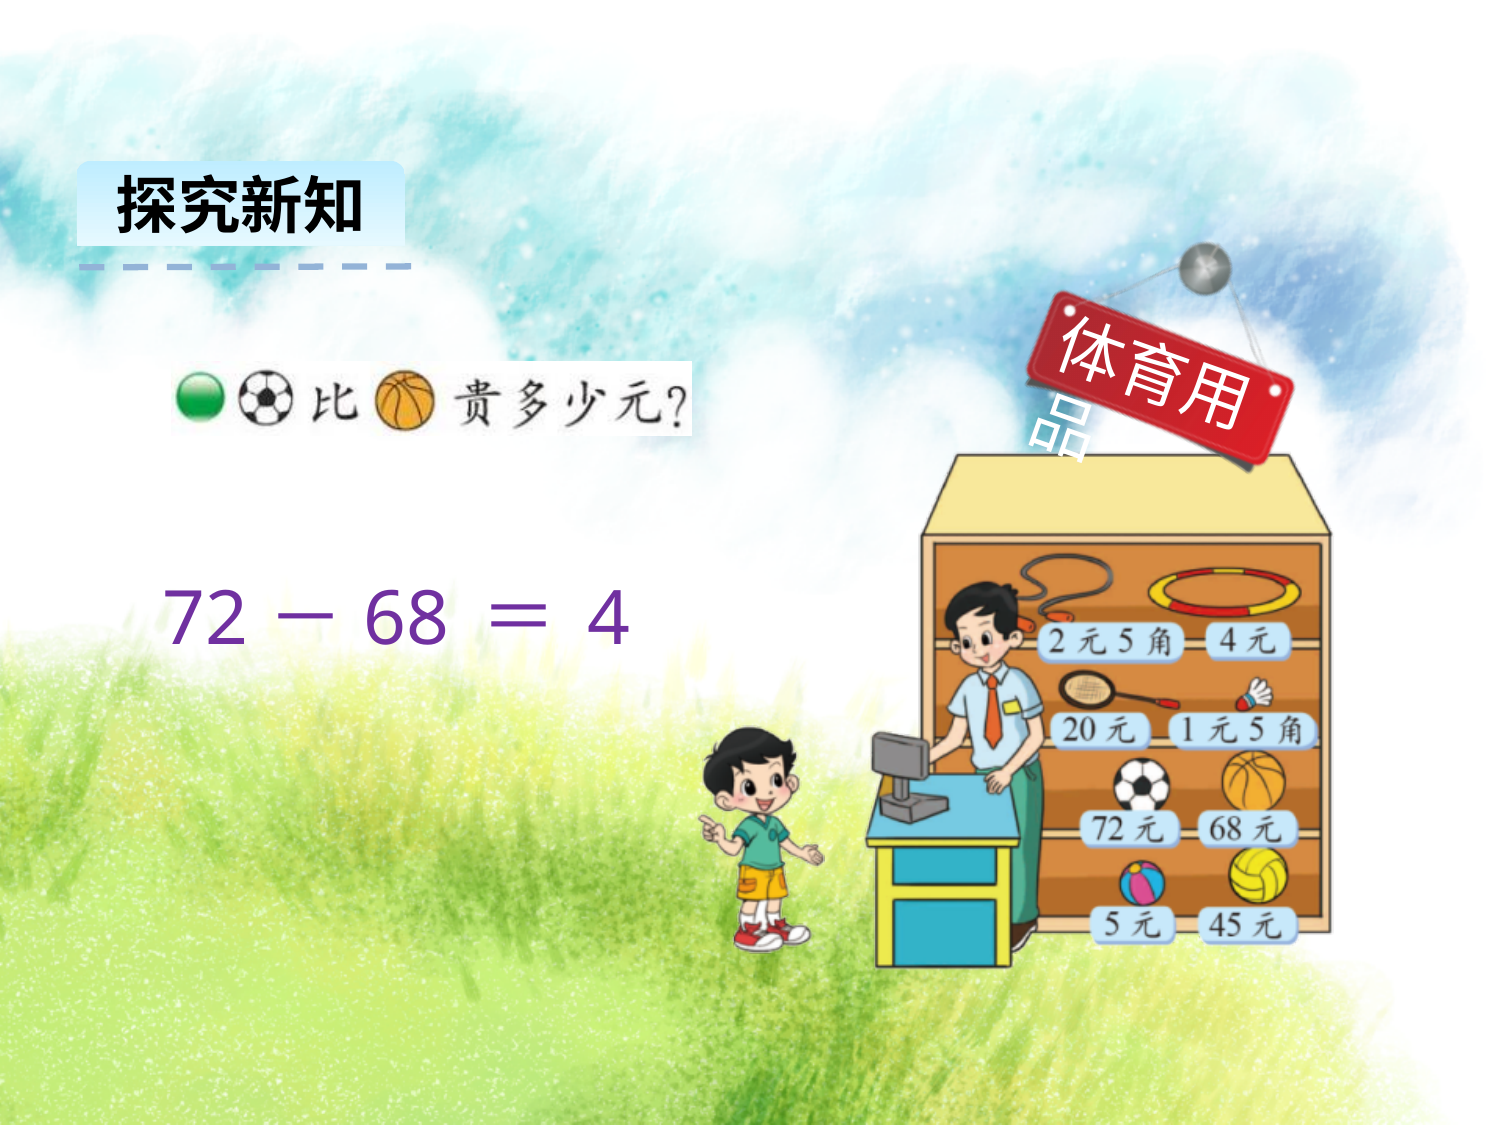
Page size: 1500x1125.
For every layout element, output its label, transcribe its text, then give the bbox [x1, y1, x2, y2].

text_box 4 [572, 562, 685, 668]
text_box 72 [147, 562, 253, 668]
text_box 68 [348, 562, 466, 668]
text_box － [253, 562, 348, 668]
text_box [1017, 228, 1337, 482]
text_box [76, 160, 420, 268]
text_box ＝ [466, 562, 572, 668]
picture [0, 0, 1500, 1125]
